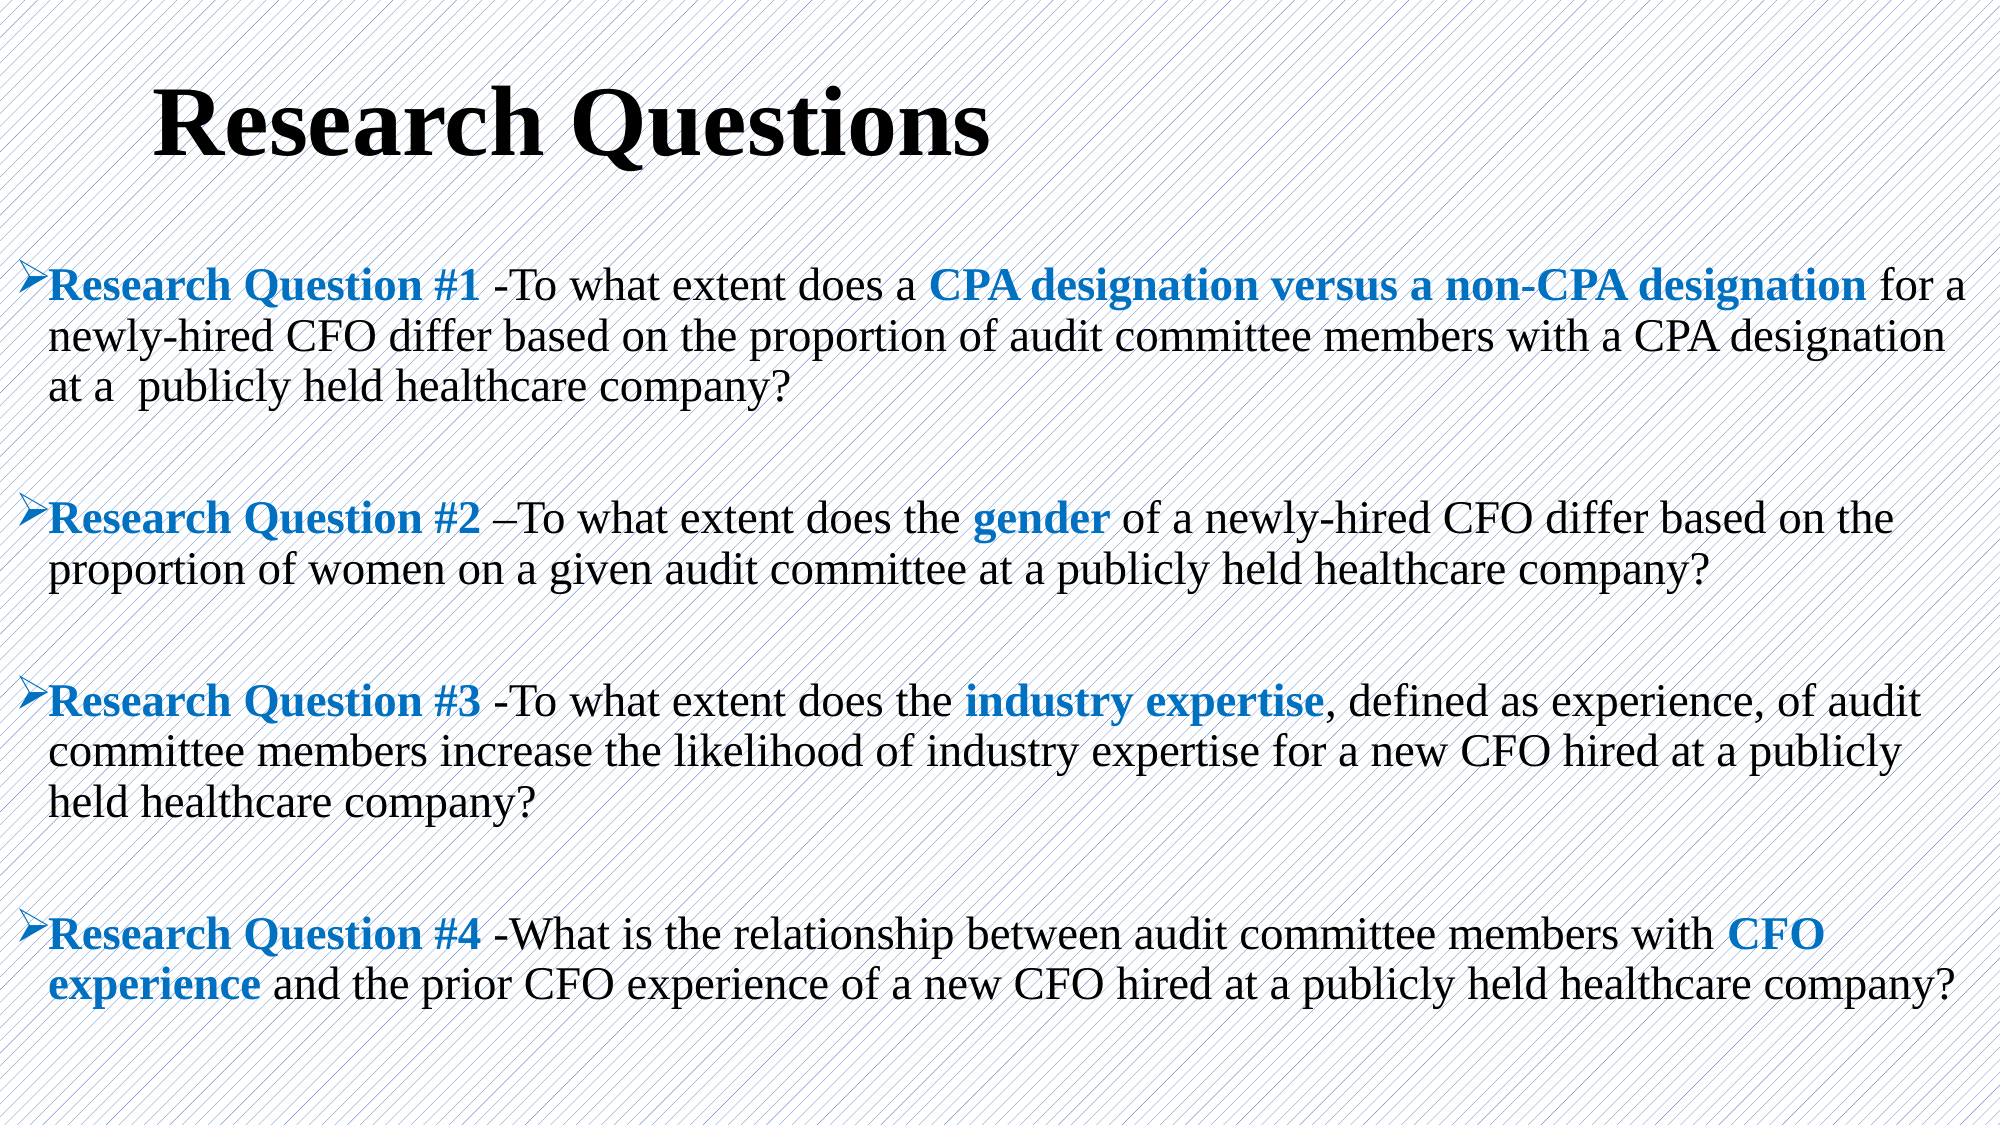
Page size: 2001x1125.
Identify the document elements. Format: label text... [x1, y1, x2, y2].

title Research Questions [137, 14, 1863, 232]
list Research Question #1 -To what extent does a CPA designation versus a non-CPA designation for a newly-hired CFO differ based on the proportion of audit committee members with a CPA designation at a publicly held healthcare company? Research Question #2 –To what extent does the gender of a newly-hired CFO differ based on the proportion of women on a given audit committee at a publicly held healthcare company? Research Question #3 -To what extent does the industry expertise, defined as experience, of audit committee members increase the likelihood of industry expertise for a new CFO hired at a publicly held healthcare company? Research Question #4 -What is the relationship between audit committee members with CFO experience and the prior CFO experience of a new CFO hired at a publicly held healthcare company? [0, 252, 1984, 1125]
